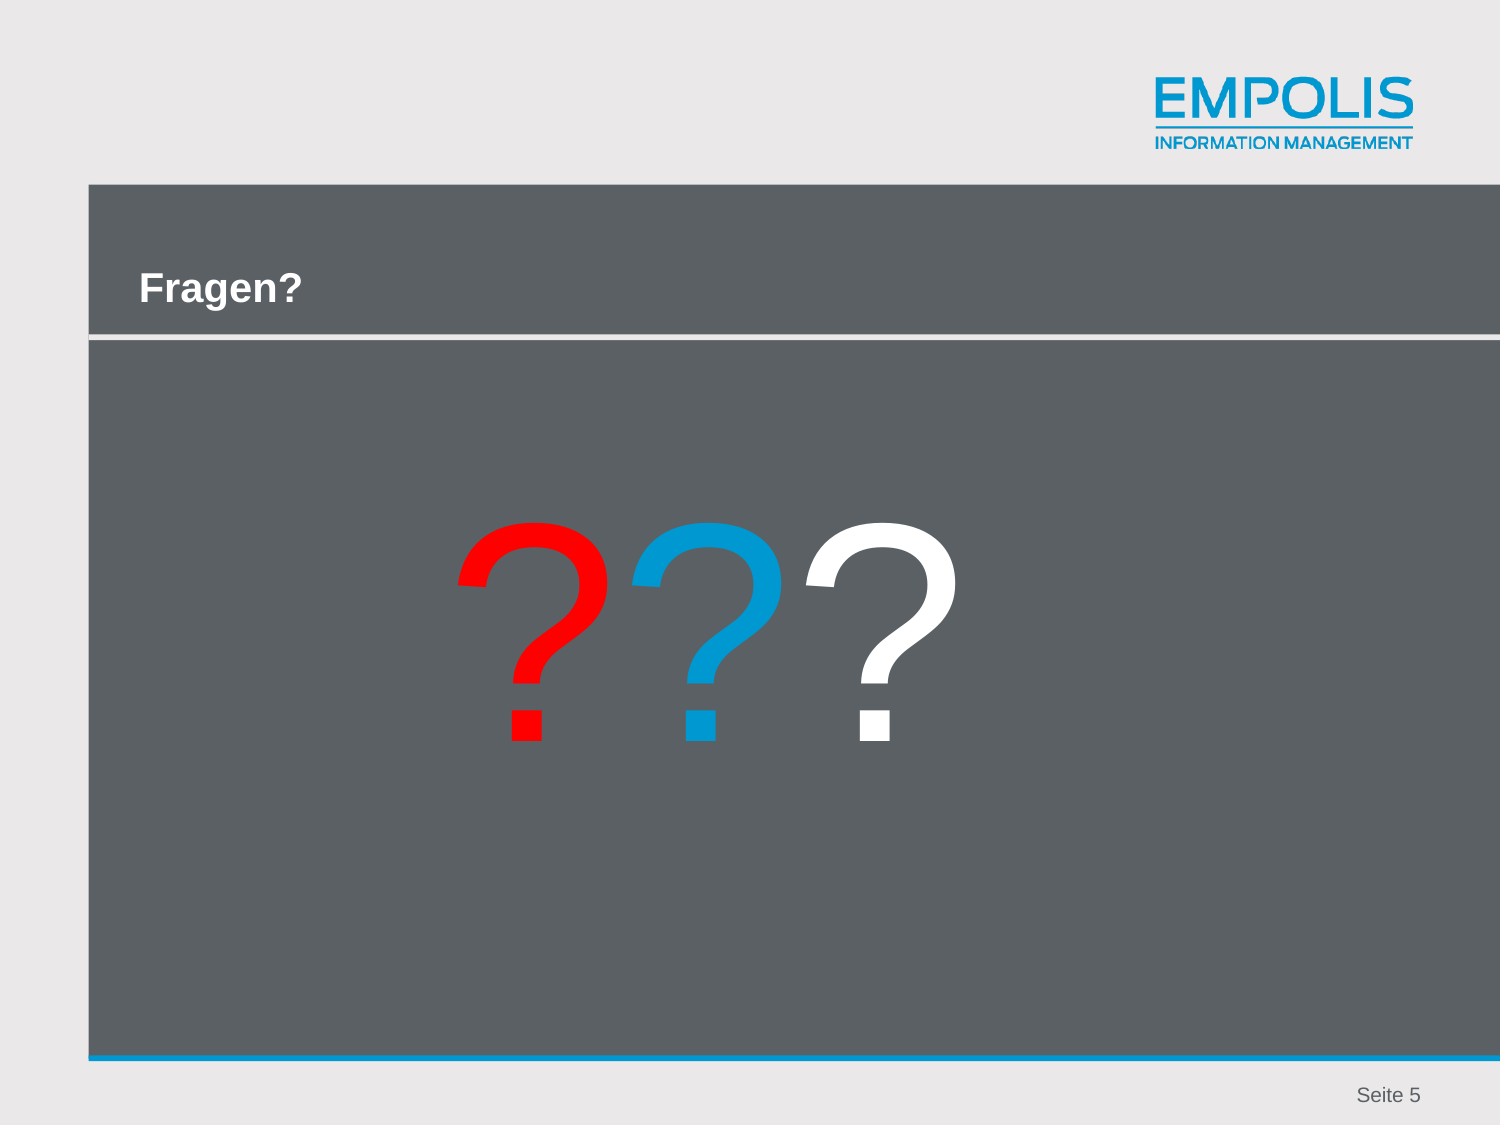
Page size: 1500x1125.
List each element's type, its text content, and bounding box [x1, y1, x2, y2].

title Fragen? [123, 184, 1424, 319]
picture [1147, 74, 1420, 152]
list ??? [430, 420, 987, 937]
